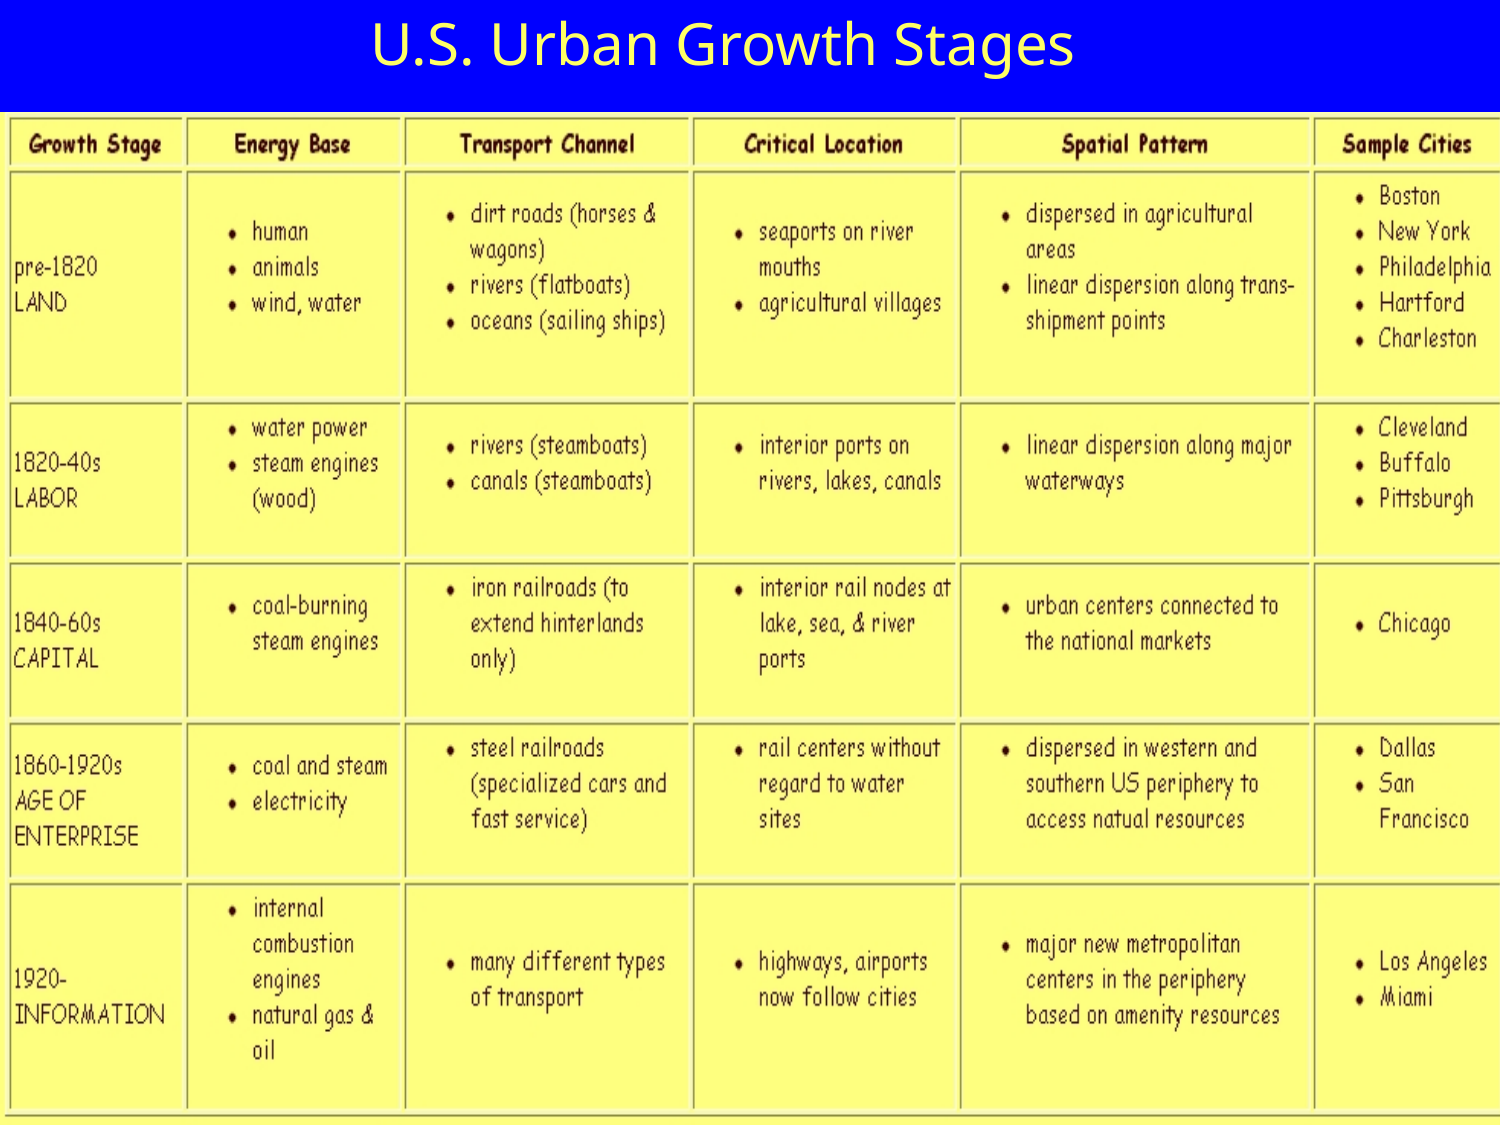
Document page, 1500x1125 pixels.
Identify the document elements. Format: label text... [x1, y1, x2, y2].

picture [0, 112, 1500, 1125]
text_box U.S. Urban Growth Stages [0, 0, 1447, 85]
